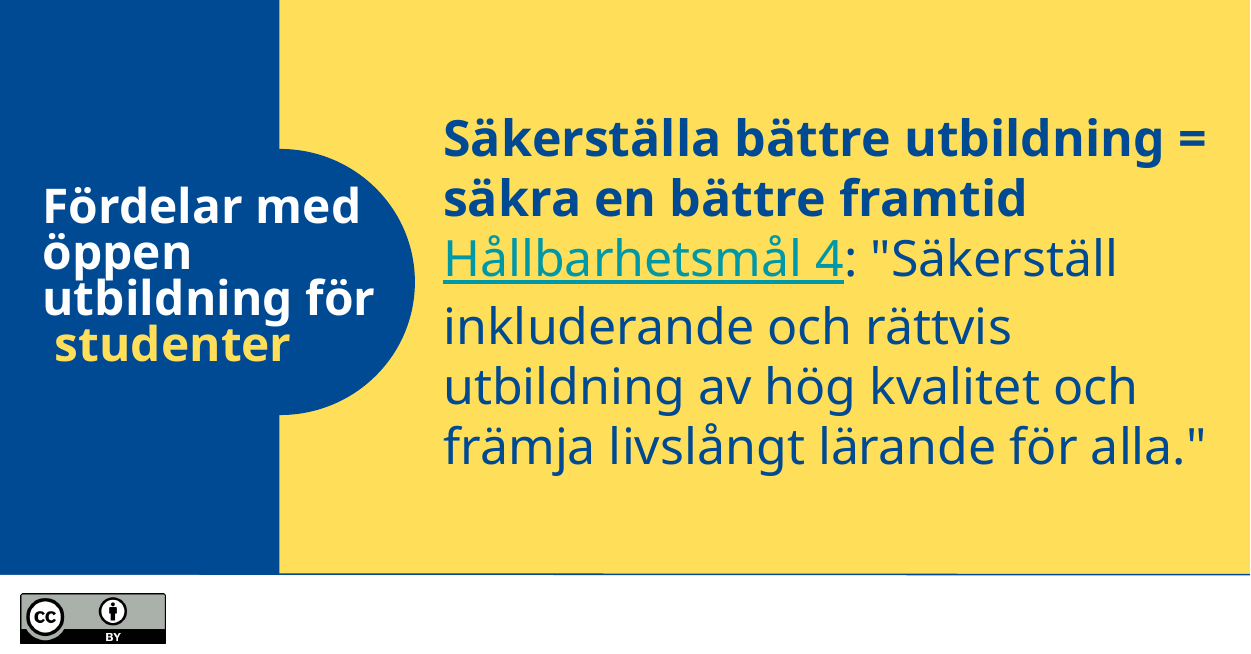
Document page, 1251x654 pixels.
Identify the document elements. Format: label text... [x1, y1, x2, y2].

text_box [196, 386, 365, 416]
text_box [392, 207, 415, 357]
text_box [0, 582, 1250, 654]
text_box Fördelar med öppen utbildning för studenter [27, 171, 392, 386]
picture [20, 592, 166, 645]
text_box [206, 148, 355, 171]
text_box Säkerställa bättre utbildning = säkra en bättre framtid Hållbarhetsmål 4: "Säkerställ inkluderande och rättvis utbildning av hög kvalitet och främja livslångt lärande för alla." [428, 91, 1250, 490]
text_box [0, 0, 280, 573]
